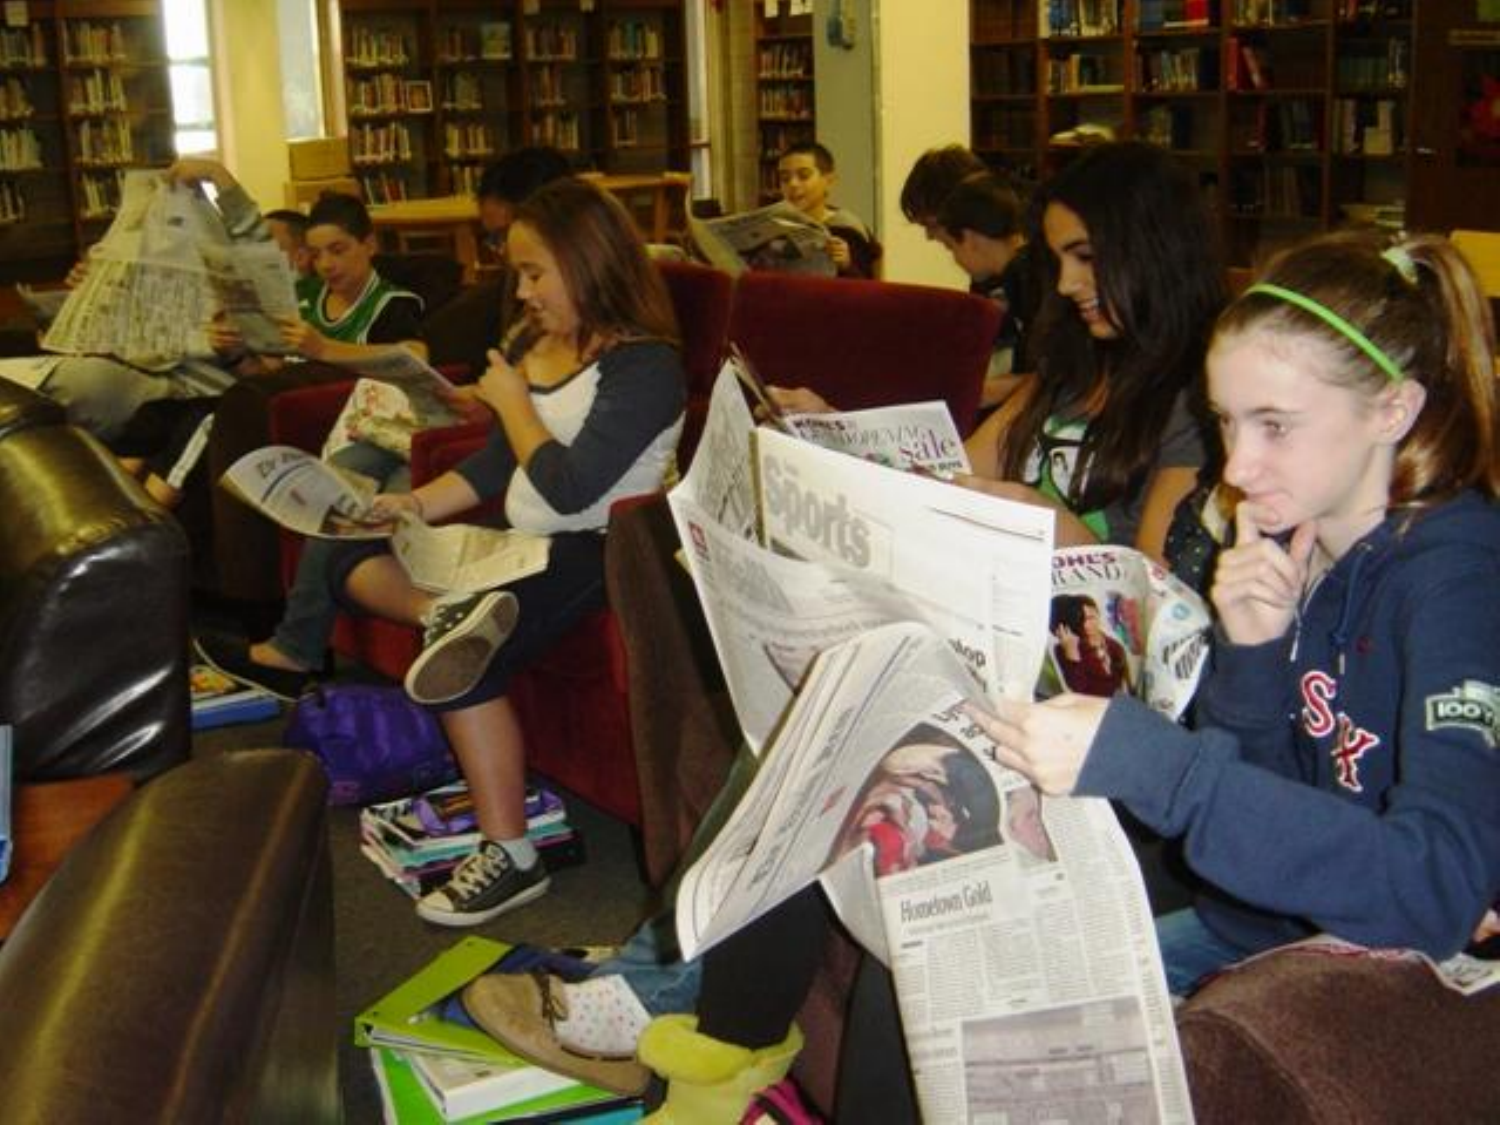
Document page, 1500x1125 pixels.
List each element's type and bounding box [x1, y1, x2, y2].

text_box [0, 0, 1500, 1125]
